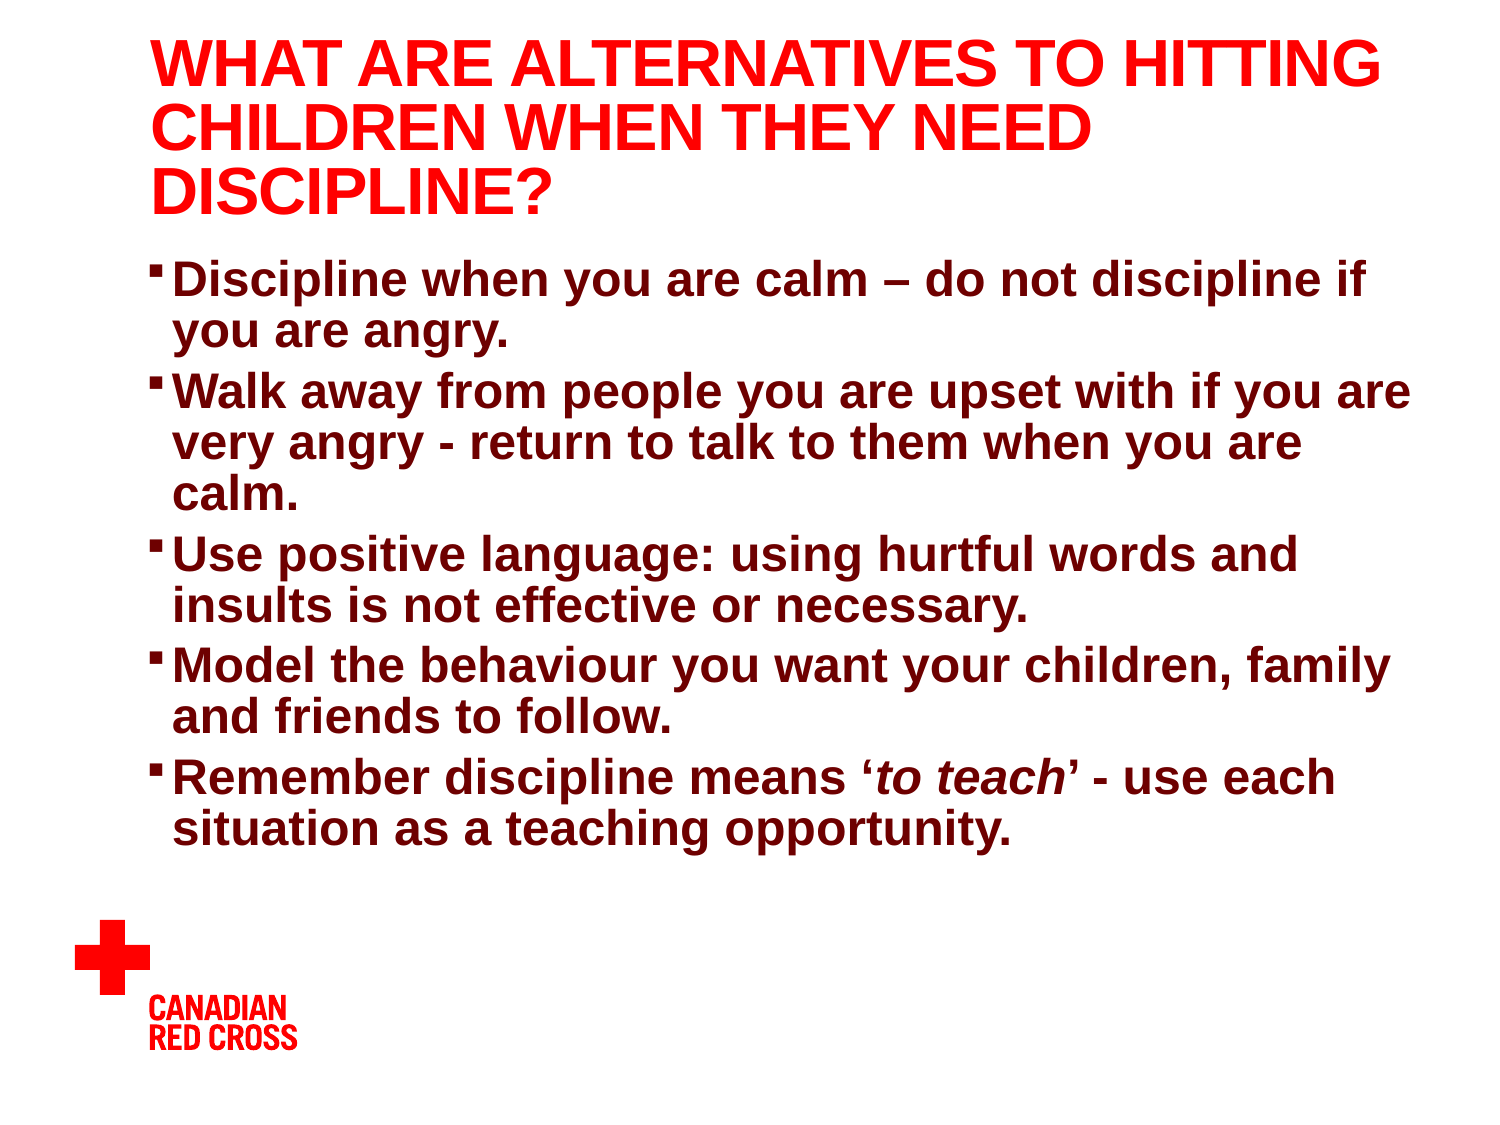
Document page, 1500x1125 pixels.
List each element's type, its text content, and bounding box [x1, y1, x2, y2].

title What are alternatives to hitting children when they need discipline? [135, 66, 1449, 235]
list Discipline when you are calm – do not discipline if you are angry. Walk away from people you are upset with if you are very angry - return to talk to them when you are calm. Use positive language: using hurtful words and insults is not effective or necessary. Model the behaviour you want your children, family and friends to follow. Remember discipline means ‘to teach’ - use each situation as a teaching opportunity. [131, 243, 1444, 919]
